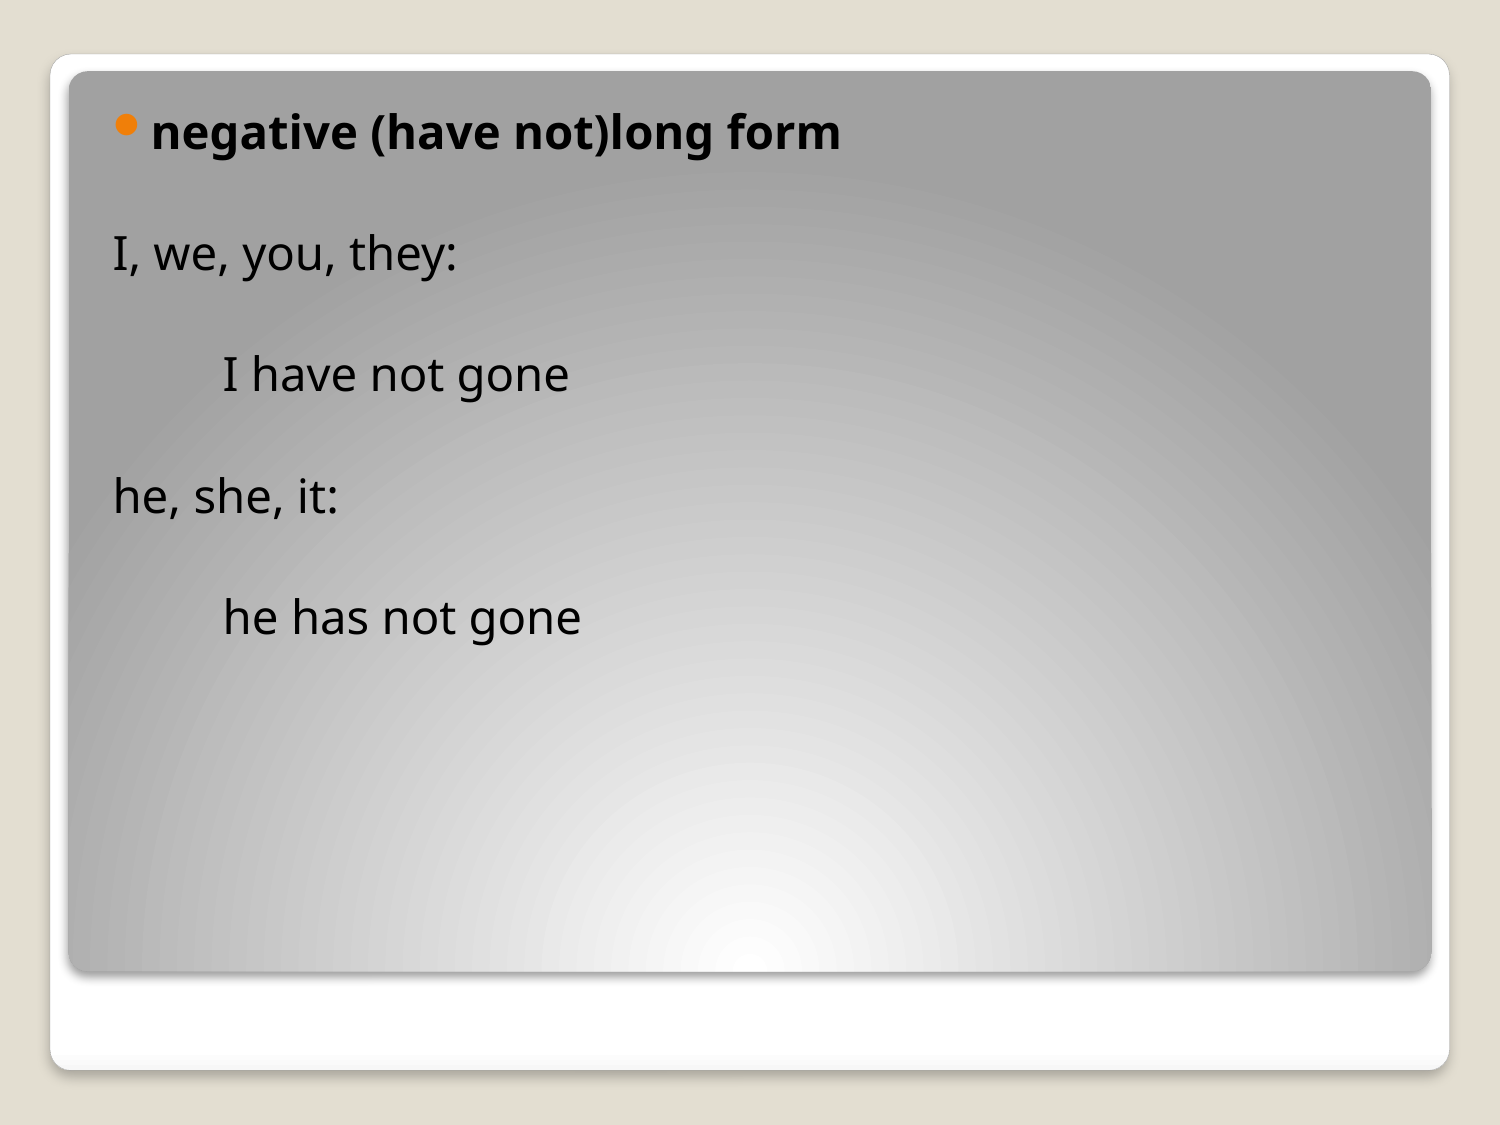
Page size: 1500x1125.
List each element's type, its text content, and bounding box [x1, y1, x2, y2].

list negative (have not)long form I, we, you, they: I have not gone he, she, it: he has not gone [82, 86, 1425, 774]
